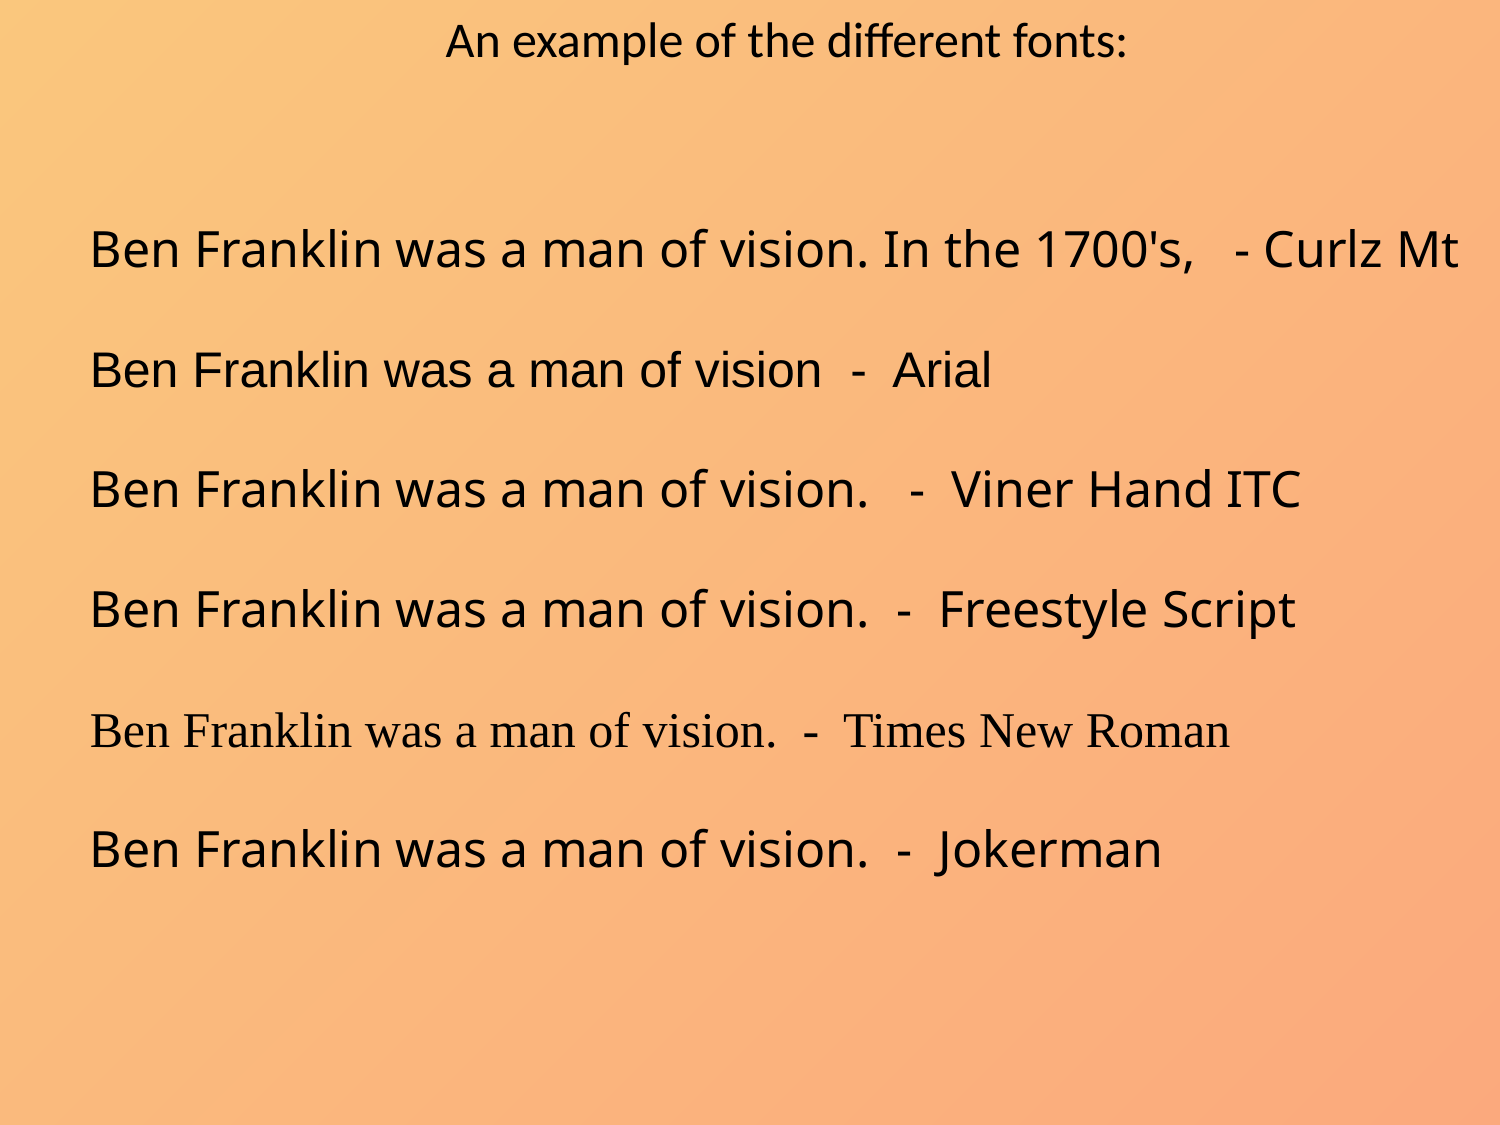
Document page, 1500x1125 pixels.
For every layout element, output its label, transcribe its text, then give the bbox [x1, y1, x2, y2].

text_box An example of the different fonts: Ben Franklin was a man of vision. In the 1700's, - Curlz Mt Ben Franklin was a man of vision - Arial Ben Franklin was a man of vision. - Viner Hand ITC Ben Franklin was a man of vision. - Freestyle Script Ben Franklin was a man of vision. - Times New Roman Ben Franklin was a man of vision. - Jokerman [0, 0, 1500, 1125]
